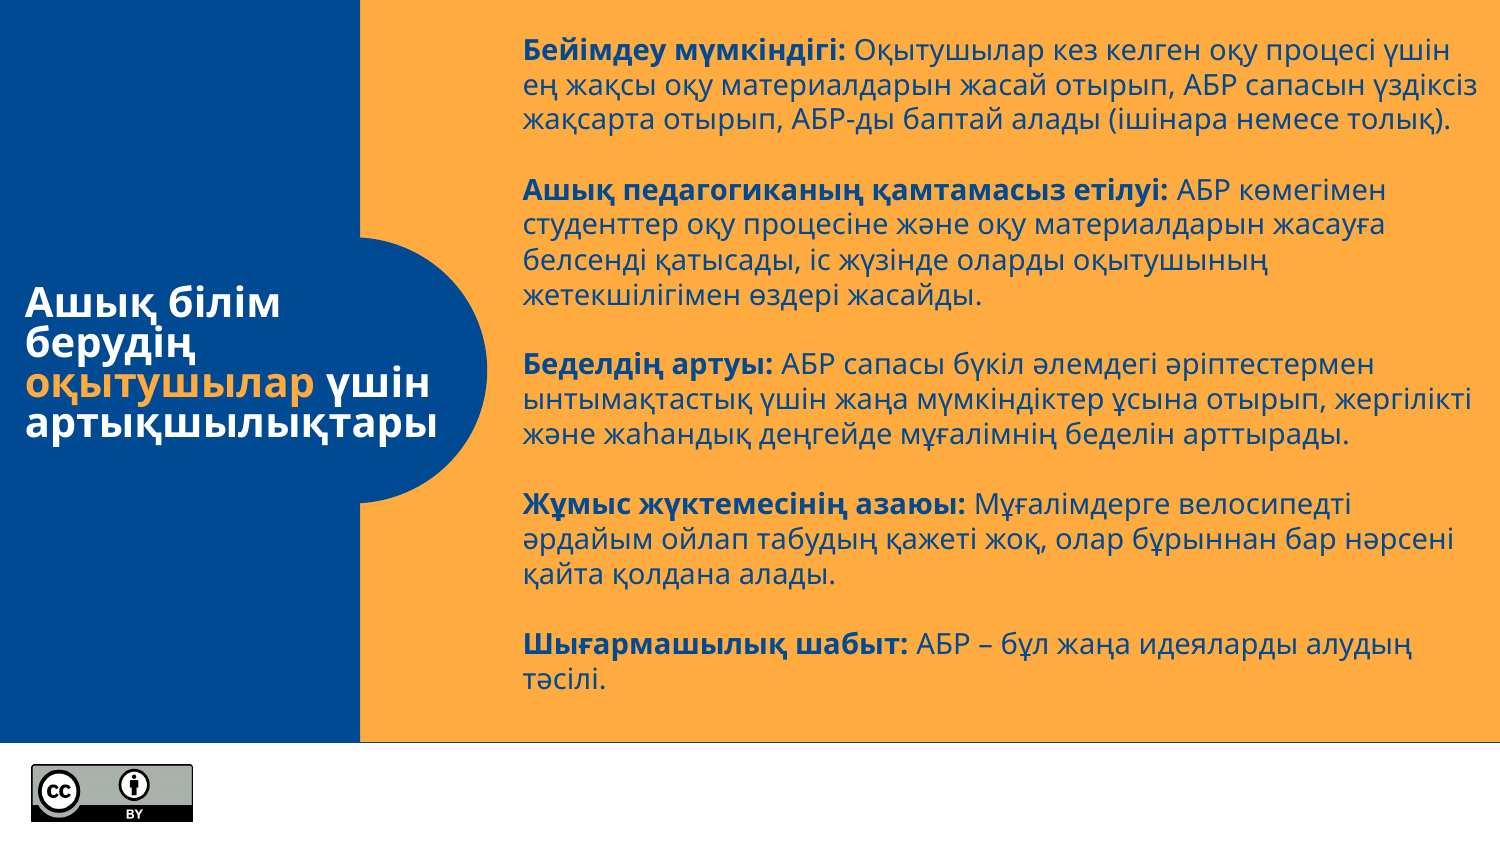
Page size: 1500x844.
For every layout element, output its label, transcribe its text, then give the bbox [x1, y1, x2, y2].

picture [31, 764, 193, 822]
text_box [0, 750, 1500, 844]
text_box [263, 237, 443, 271]
text_box [0, 0, 361, 742]
text_box Бейімдеу мүмкіндігі: Оқытушылар кез келген оқу процесі үшін ең жақсы оқу материалдарын жасай отырып, АБР сапасын үздіксіз жақсарта отырып, АБР-ды баптай алады (ішінара немесе толық). Ашық педагогиканың қамтамасыз етілуі: АБР көмегімен студенттер оқу процесіне және оқу материалдарын жасауға белсенді қатысады, іс жүзінде оларды оқытушының жетекшілігімен өздері жасайды. Беделдің артуы: АБР сапасы бүкіл әлемдегі әріптестермен ынтымақтастық үшін жаңа мүмкіндіктер ұсына отырып, жергілікті және жаһандық деңгейде мұғалімнің беделін арттырады. Жұмыс жүктемесінің азаюы: Мұғалімдерге велосипедті әрдайым ойлап табудың қажеті жоқ, олар бұрыннан бар нәрсені қайта қолдана алады. Шығармашылық шабыт: АБР – бұл жаңа идеяларды алудың тәсілі. [507, 16, 1500, 711]
text_box [254, 461, 452, 504]
text_box Ашық білім берудің оқытушылар үшін артықшылықтары [9, 271, 466, 461]
text_box [466, 298, 488, 443]
